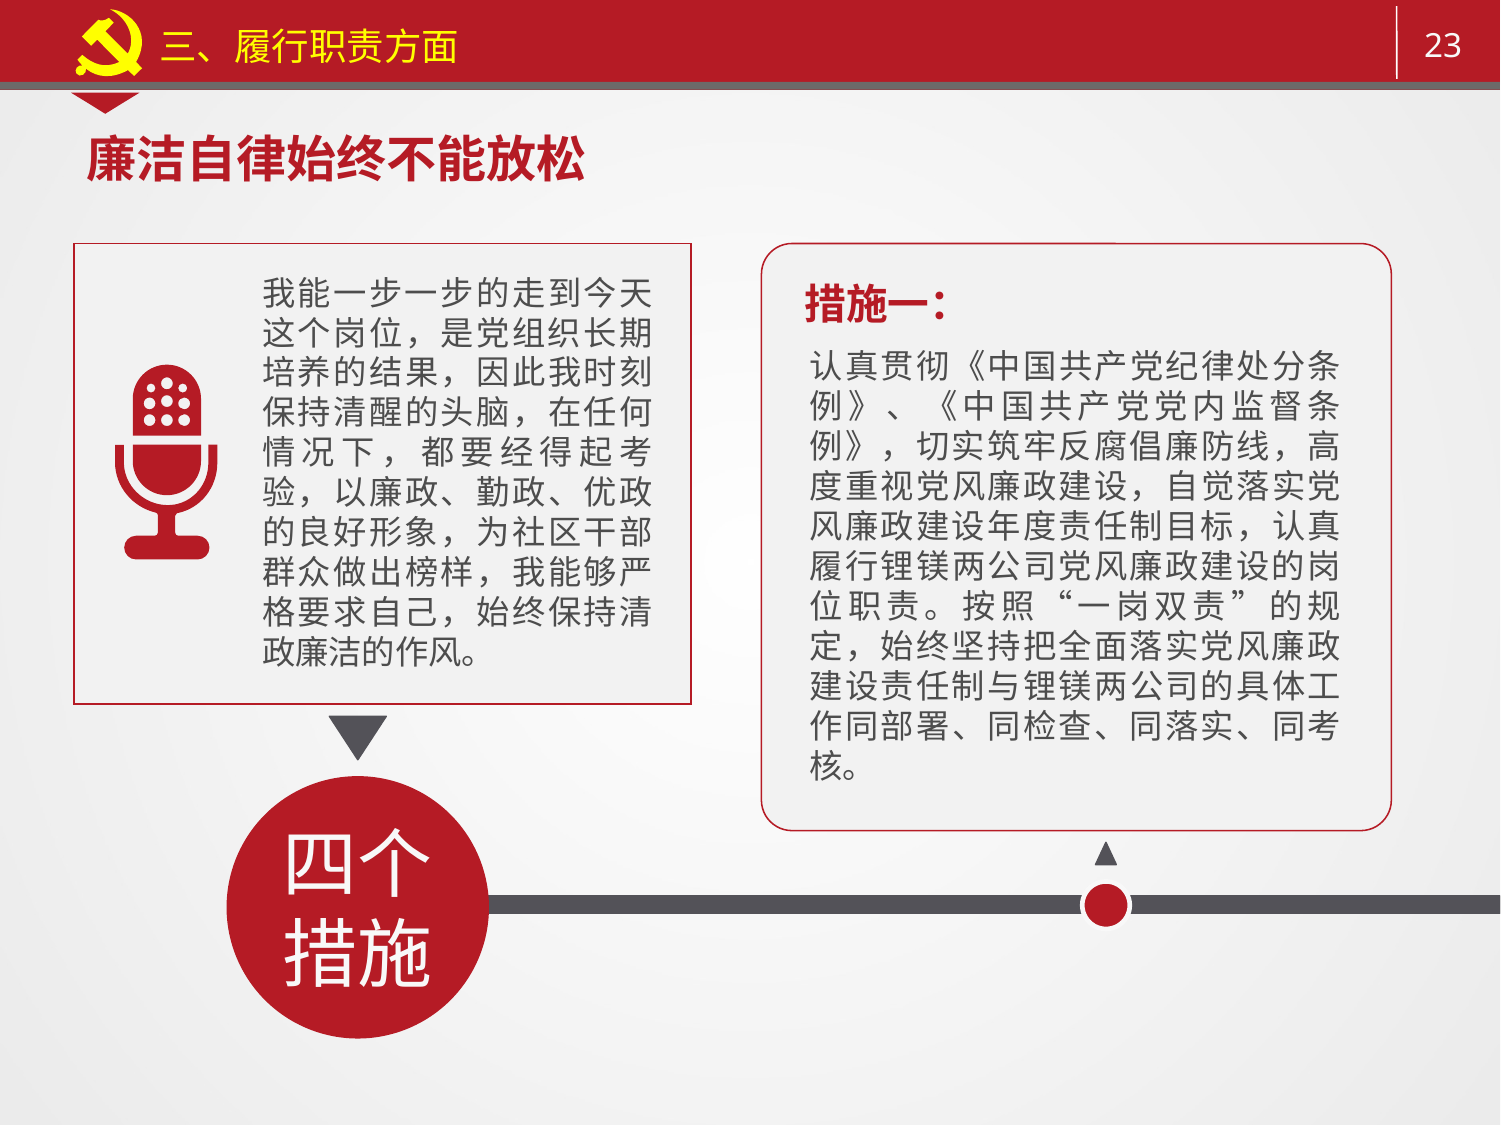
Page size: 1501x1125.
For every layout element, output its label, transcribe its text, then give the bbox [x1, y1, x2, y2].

text_box [73, 243, 692, 705]
text_box [115, 444, 218, 560]
text_box [75, 9, 143, 77]
text_box 廉洁自律始终不能放松 [71, 120, 602, 196]
text_box 认真贯彻《中国共产党纪律处分条例》、《中国共产党党内监督条例》，切实筑牢反腐倡廉防线，高度重视党风廉政建设，自觉落实党风廉政建设年度责任制目标，认真履行锂镁两公司党风廉政建设的岗位职责。按照“一岗双责”的规定，始终坚持把全面落实党风廉政建设责任制与锂镁两公司的具体工作同部署、同检查、同落实、同考核。 [795, 338, 1356, 793]
text_box 措施一： [789, 270, 987, 336]
text_box [71, 92, 140, 114]
picture [0, 0, 1501, 1125]
text_box [1095, 842, 1117, 865]
text_box 我能一步一步的走到今天这个岗位，是党组织长期培养的结果，因此我时刻保持清醒的头脑，在任何情况下，都要经得起考验，以廉政、勤政、优政的良好形象，为社区干部群众做出榜样，我能够严格要求自己，始终保持清政廉洁的作风。 [247, 264, 668, 679]
text_box 三、履行职责方面 [144, 16, 715, 76]
text_box [1082, 881, 1130, 929]
text_box [761, 243, 1392, 831]
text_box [226, 775, 490, 1039]
text_box [493, 895, 1084, 914]
text_box [132, 364, 202, 436]
text_box [329, 716, 387, 760]
text_box [1128, 895, 1501, 914]
